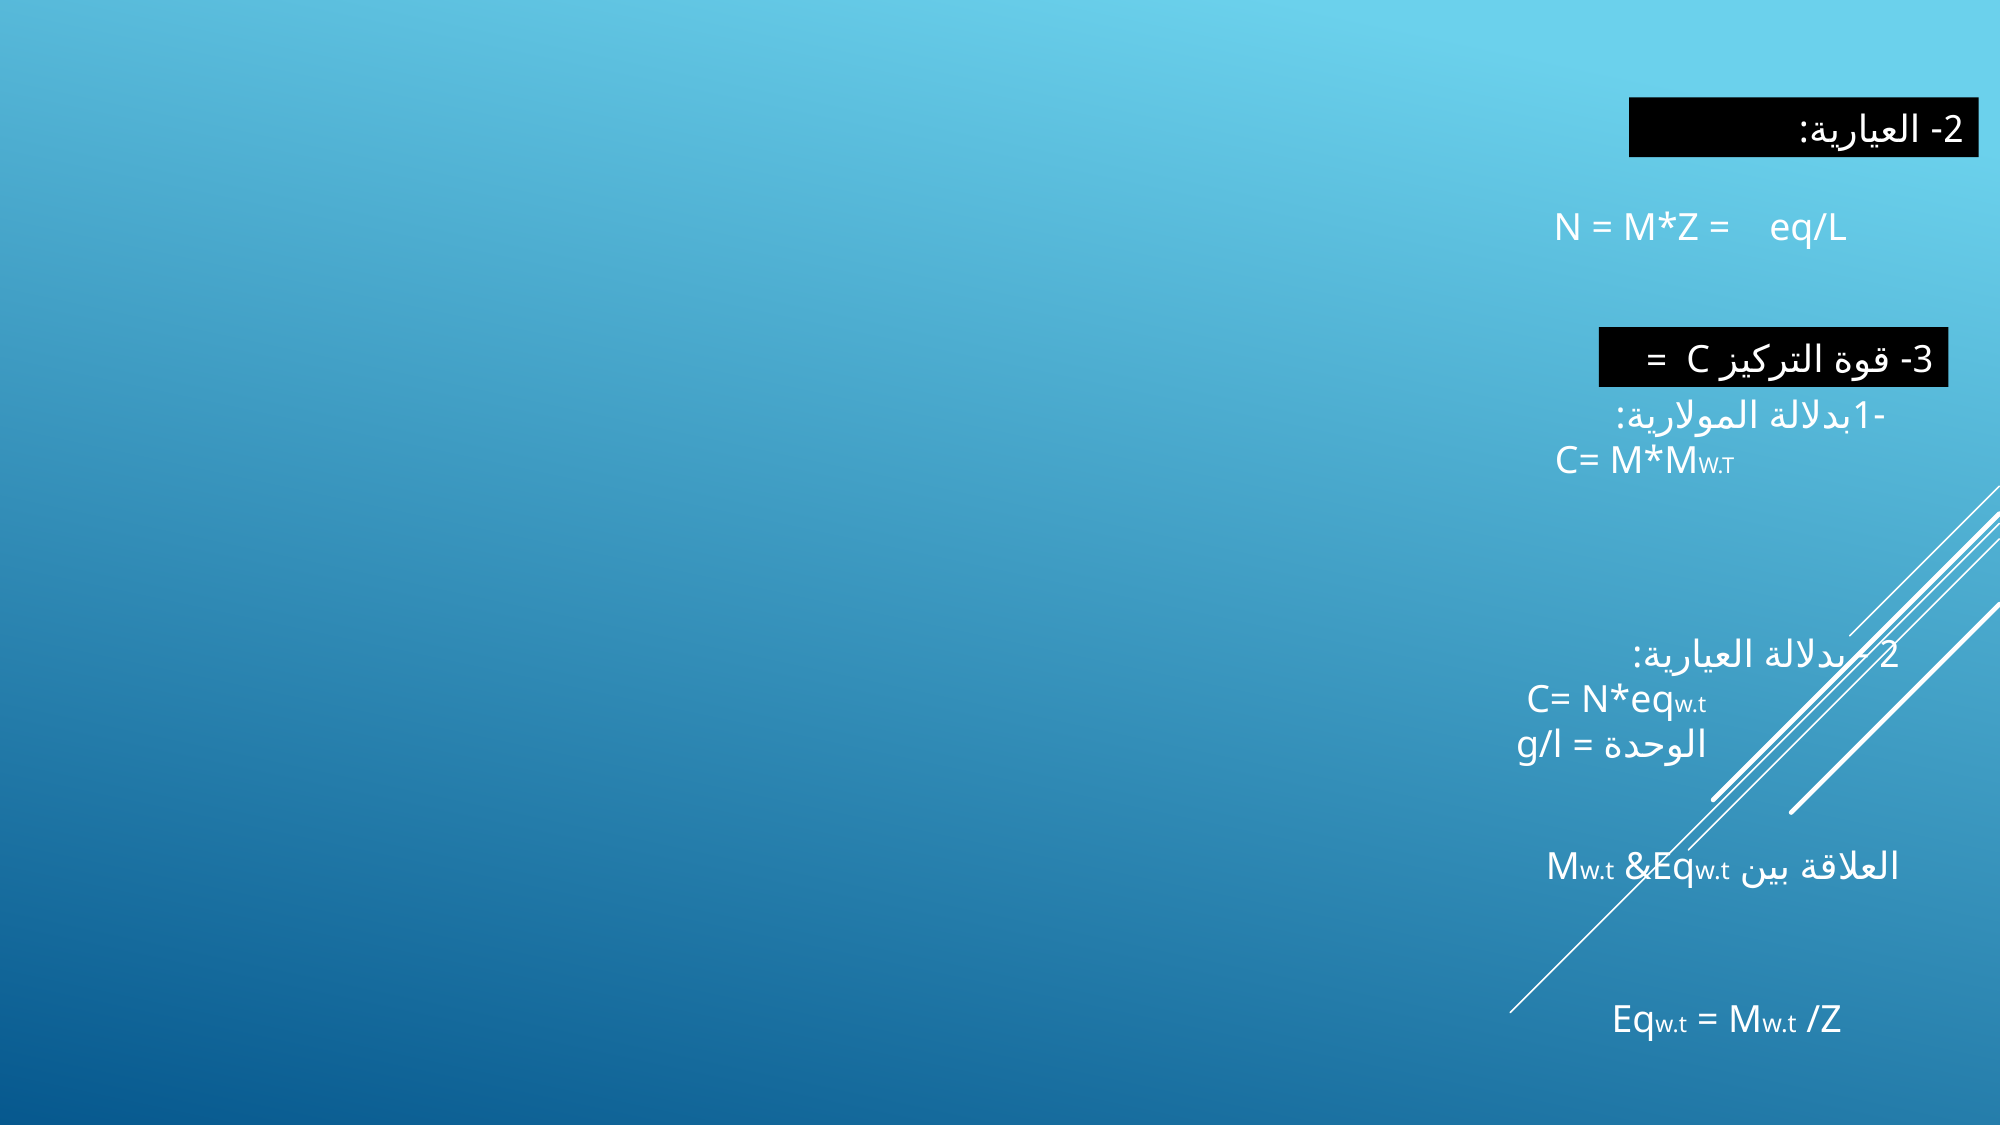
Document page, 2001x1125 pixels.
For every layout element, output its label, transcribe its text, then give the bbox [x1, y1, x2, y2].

text_box 3- قوة التركيز C = [1598, 327, 1949, 387]
text_box العلاقة بين Mw.t &Eqw.t [1405, 834, 1915, 895]
text_box Eqw.t = Mw.t /Z [1376, 987, 1857, 1048]
text_box -1بدلالة المولارية: C= M*MW.T [1388, 383, 1901, 622]
text_box N = M*Z = eq/L [1458, 195, 1863, 256]
text_box 2- العيارية: [1629, 97, 1979, 158]
text_box 2 - بدلالة العيارية: C= N*eqw.t الوحدة = g/l [1318, 622, 1915, 818]
